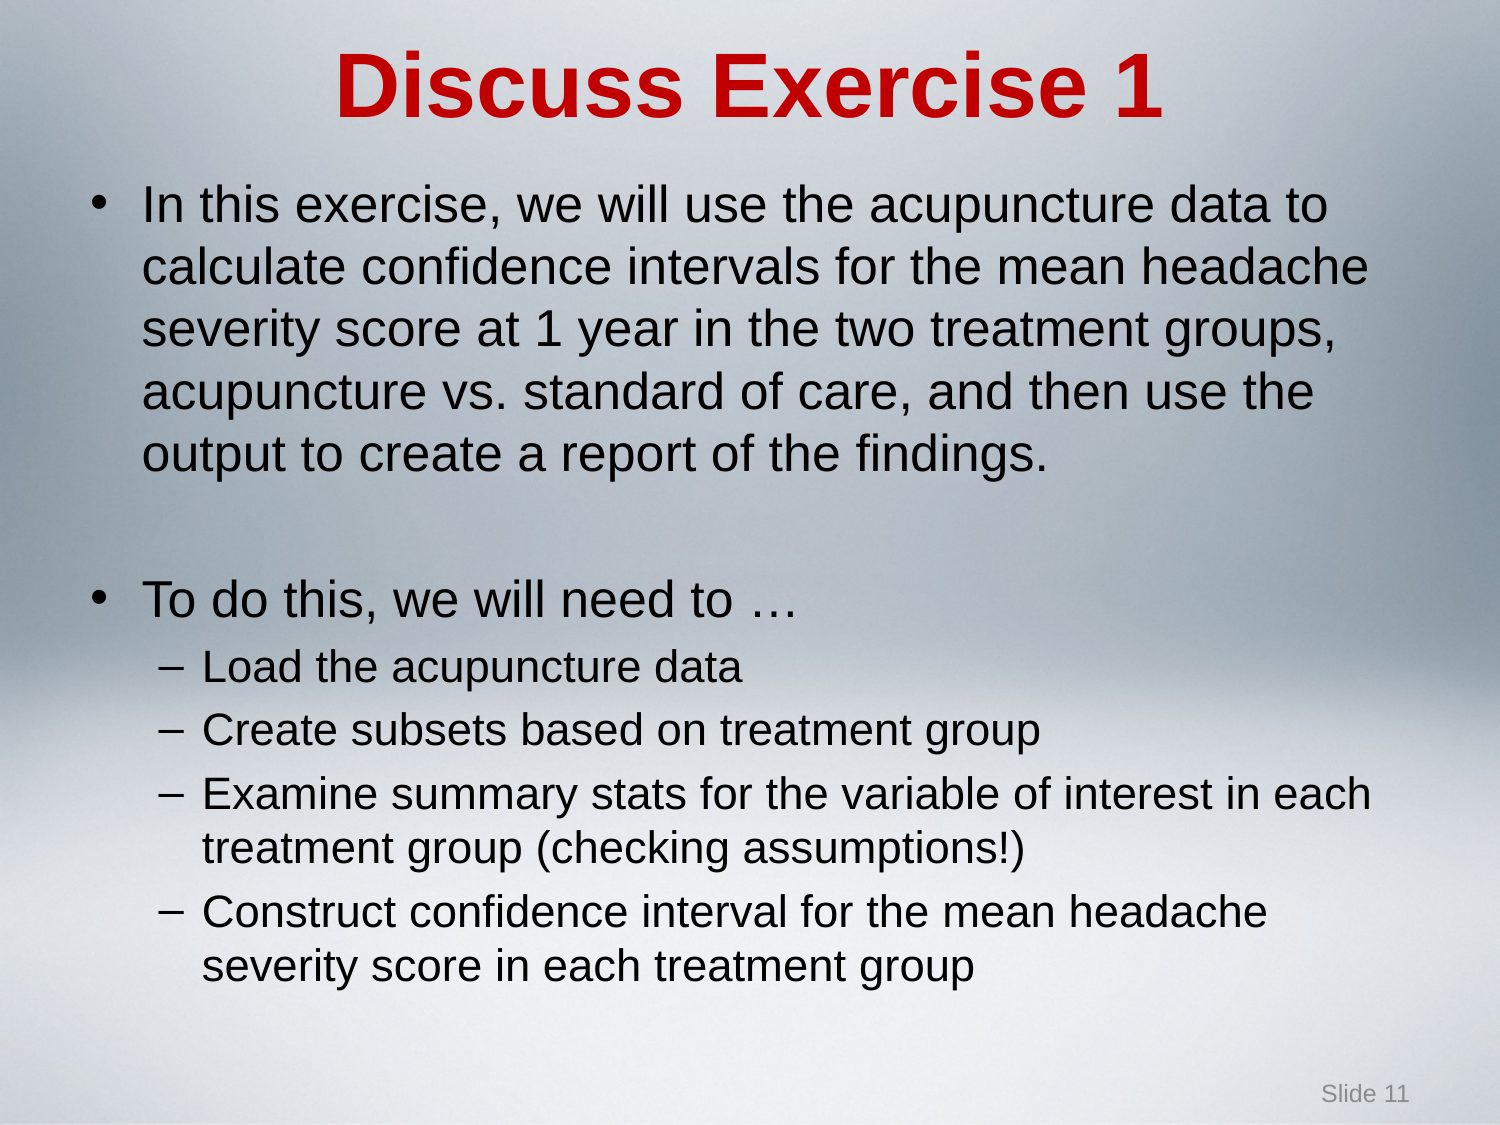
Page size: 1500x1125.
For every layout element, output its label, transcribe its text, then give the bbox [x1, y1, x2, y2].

picture [0, 0, 1500, 1125]
title Discuss Exercise 1 [75, 12, 1425, 150]
list In this exercise, we will use the acupuncture data to calculate confidence intervals for the mean headache severity score at 1 year in the two treatment groups, acupuncture vs. standard of care, and then use the output to create a report of the findings. To do this, we will need to … Load the acupuncture data Create subsets based on treatment group Examine summary stats for the variable of interest in each treatment group (checking assumptions!) Construct confidence interval for the mean headache severity score in each treatment group [75, 162, 1425, 1005]
slide_number Slide 11 [1074, 1062, 1425, 1123]
